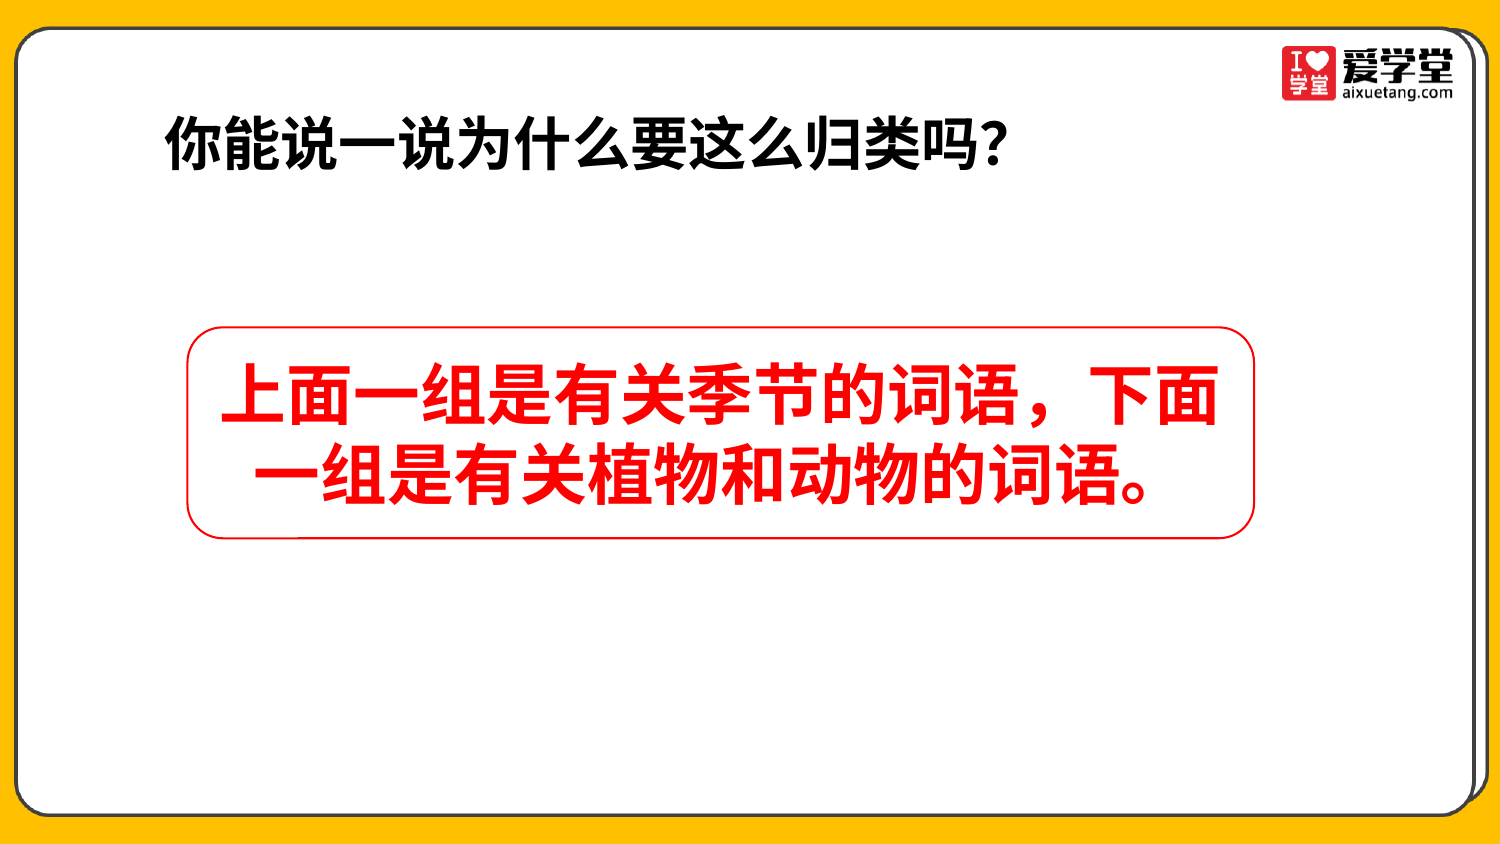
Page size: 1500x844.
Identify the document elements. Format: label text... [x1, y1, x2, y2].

text_box 上面一组是有关季节的词语，下面一组是有关植物和动物的词语。 [186, 326, 1256, 540]
text_box 你能说一说为什么要这么归类吗？ [155, 102, 1199, 182]
picture [0, 0, 1500, 844]
